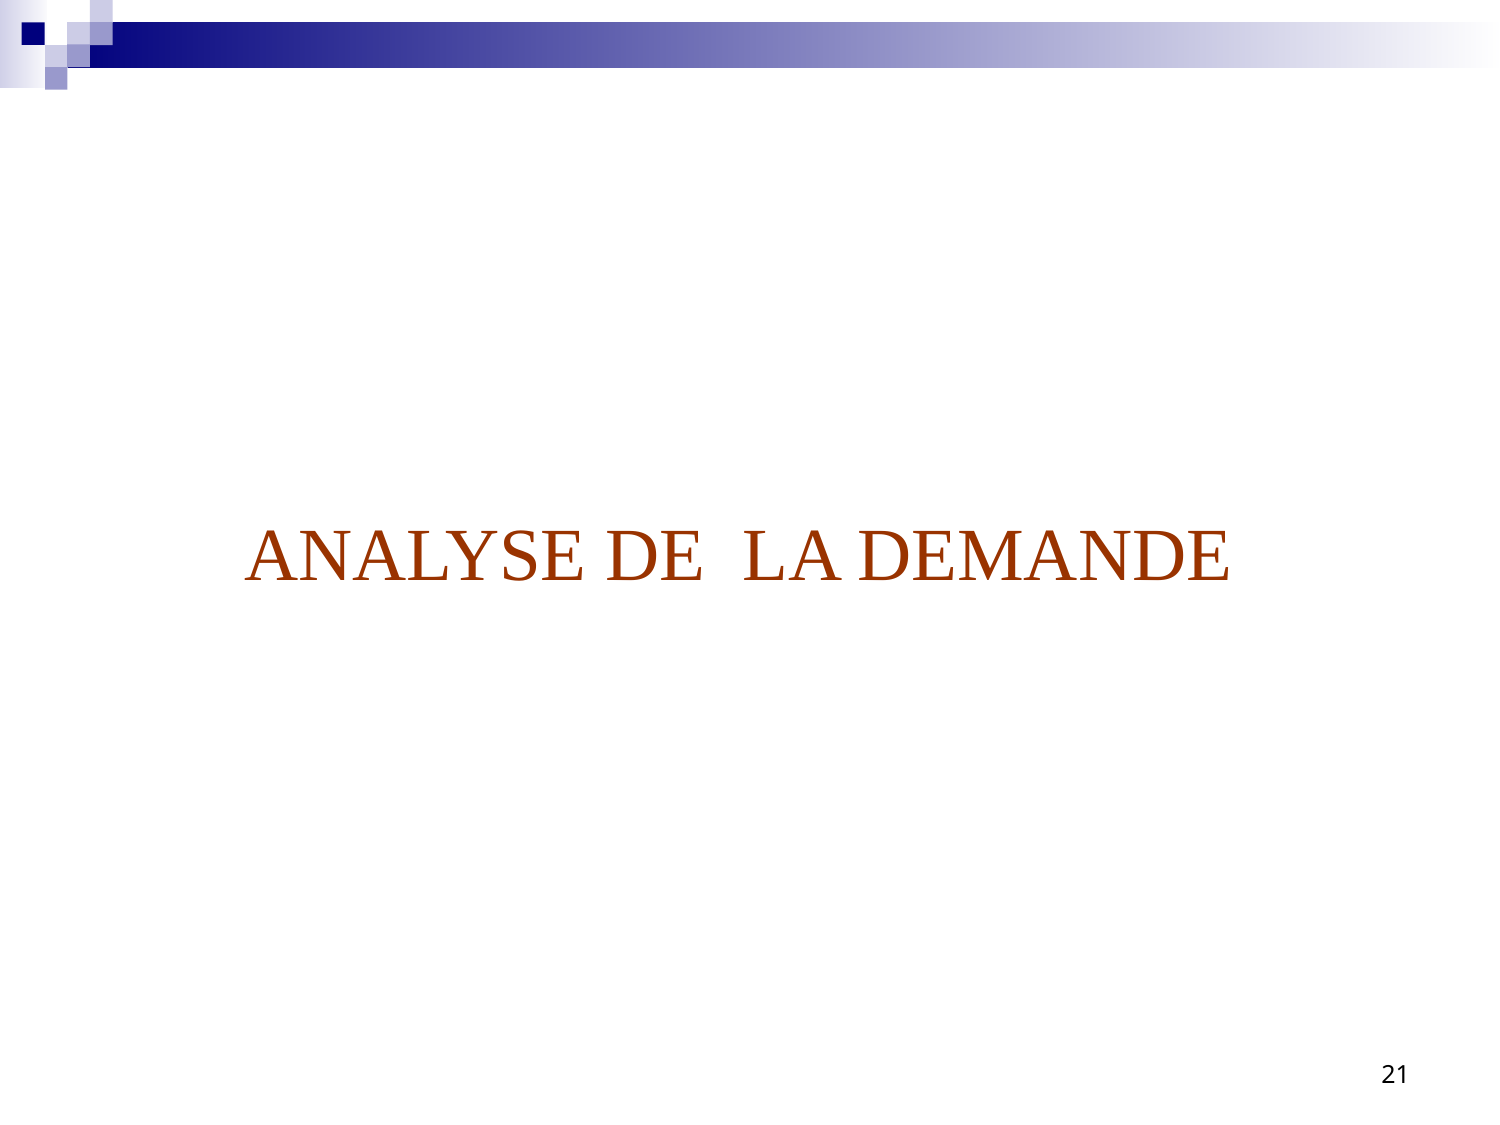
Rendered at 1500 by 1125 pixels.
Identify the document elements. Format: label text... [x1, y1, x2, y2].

slide_number 21 [1074, 1025, 1425, 1100]
title ANALYSE DE LA DEMANDE [101, 503, 1376, 599]
